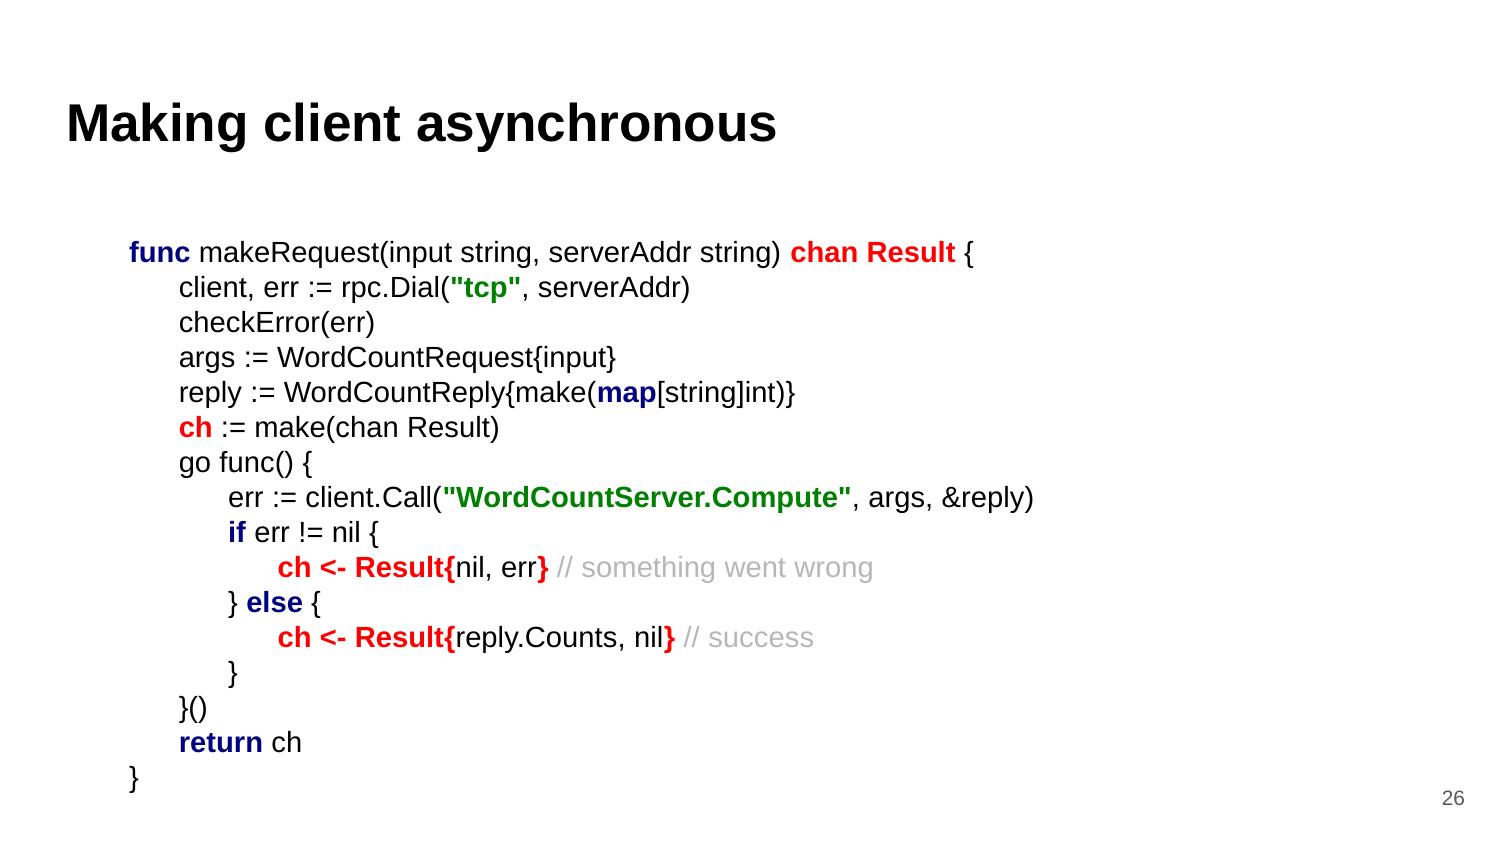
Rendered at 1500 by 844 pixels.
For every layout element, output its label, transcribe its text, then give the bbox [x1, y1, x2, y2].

title Making client asynchronous [51, 72, 1449, 167]
slide_number 26 [1389, 764, 1480, 830]
text_box ch := make(chan Result) go func() { err := client.Call("WordCountServer.Compute", args, &reply) if err != nil { ch <- Result{nil, err} // something went wrong } else { ch <- Result{reply.Counts, nil} // success } }() [114, 218, 1356, 800]
